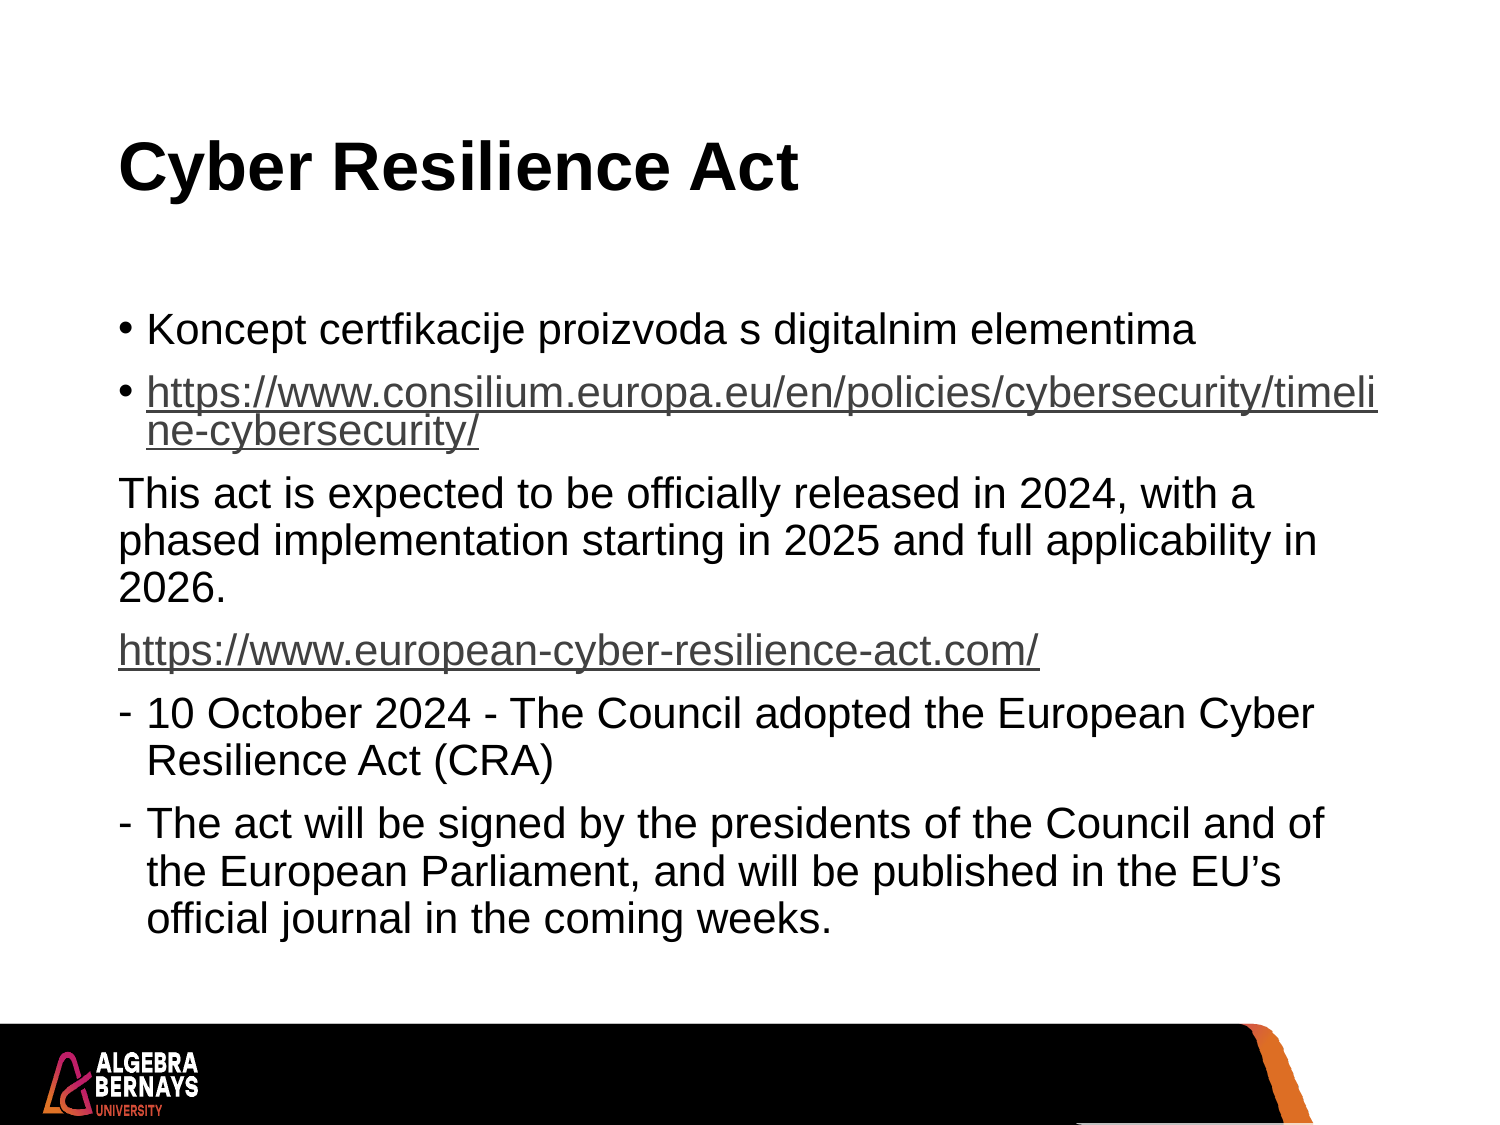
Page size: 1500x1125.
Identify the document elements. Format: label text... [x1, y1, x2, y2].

title Cyber Resilience Act [103, 59, 1397, 278]
list Koncept certfikacije proizvoda s digitalnim elementima https://www.consilium.europa.eu/en/policies/cybersecurity/timeline-cybersecurity/ This act is expected to be officially released in 2024, with a phased implementation starting in 2025 and full applicability in 2026. https://www.european-cyber-resilience-act.com/ 10 October 2024 - The Council adopted the European Cyber Resilience Act (CRA) The act will be signed by the presidents of the Council and of the European Parliament, and will be published in the EU’s official journal in the coming weeks. [103, 299, 1397, 1014]
picture [0, 1023, 1468, 1125]
